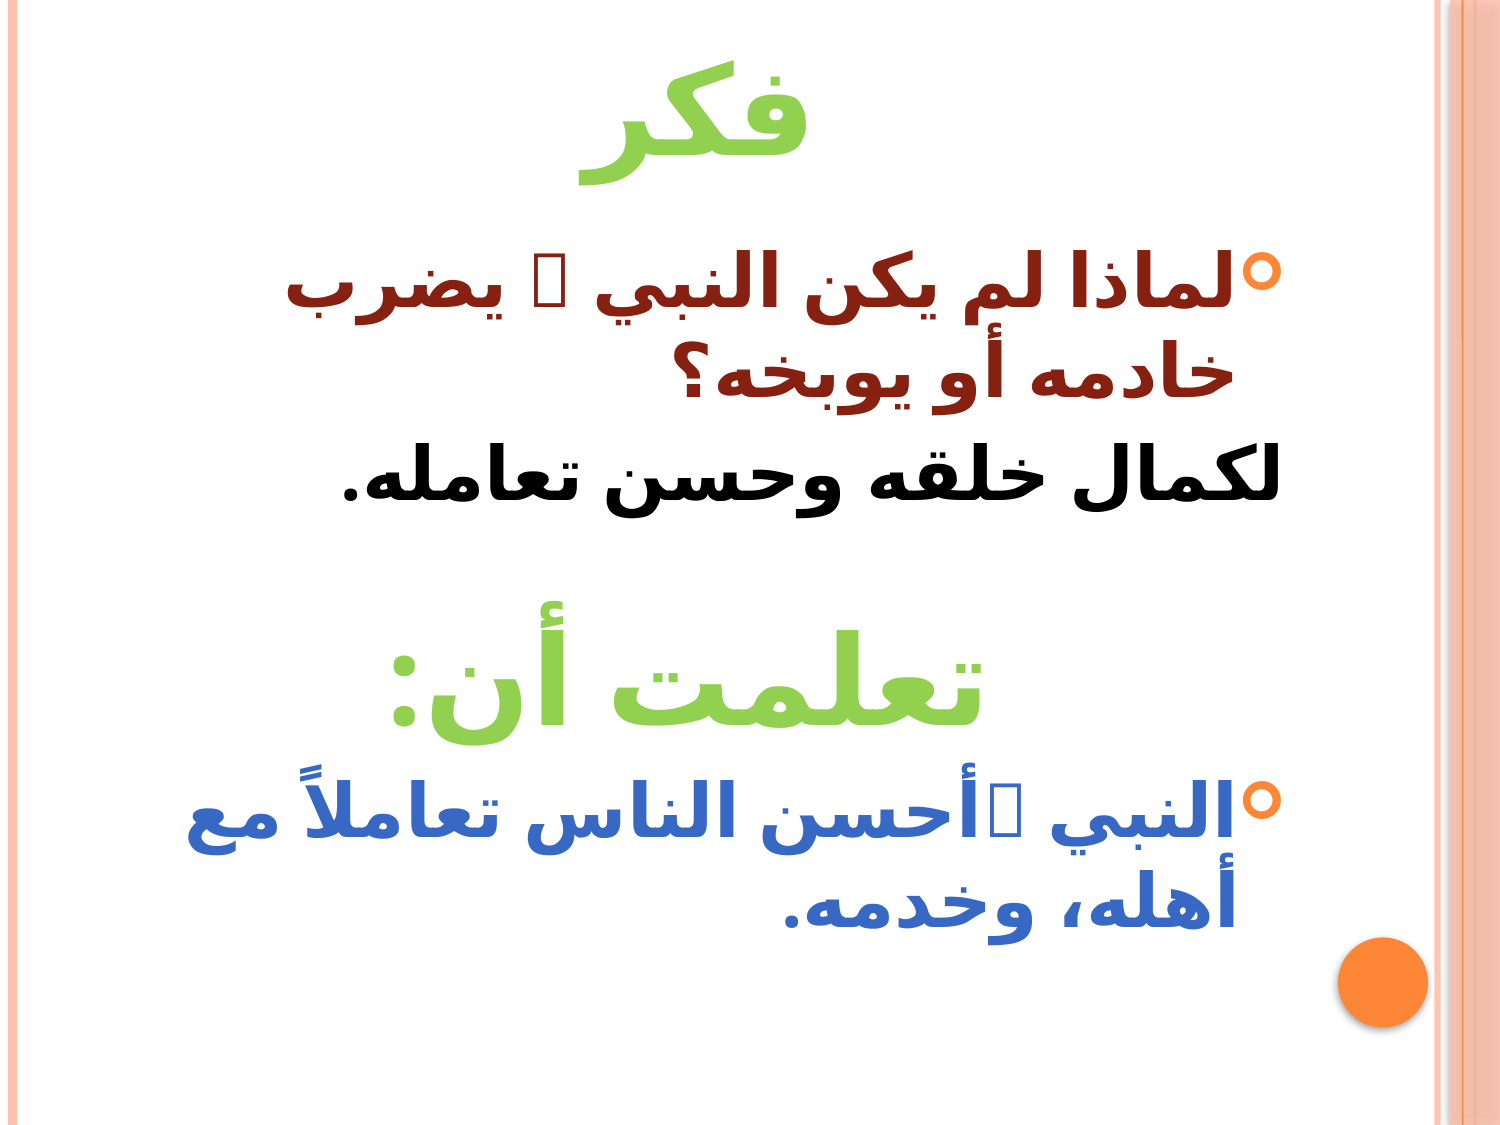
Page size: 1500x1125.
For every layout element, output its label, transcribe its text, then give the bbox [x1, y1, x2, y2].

list لماذا لم يكن النبي  يضرب خادمه أو يوبخه؟ لكمال خلقه وحسن تعامله. تعلمت أن: النبي أحسن الناس تعاملاً مع أهله، وخدمه. [75, 224, 1300, 1062]
title فكر [87, 0, 1313, 188]
